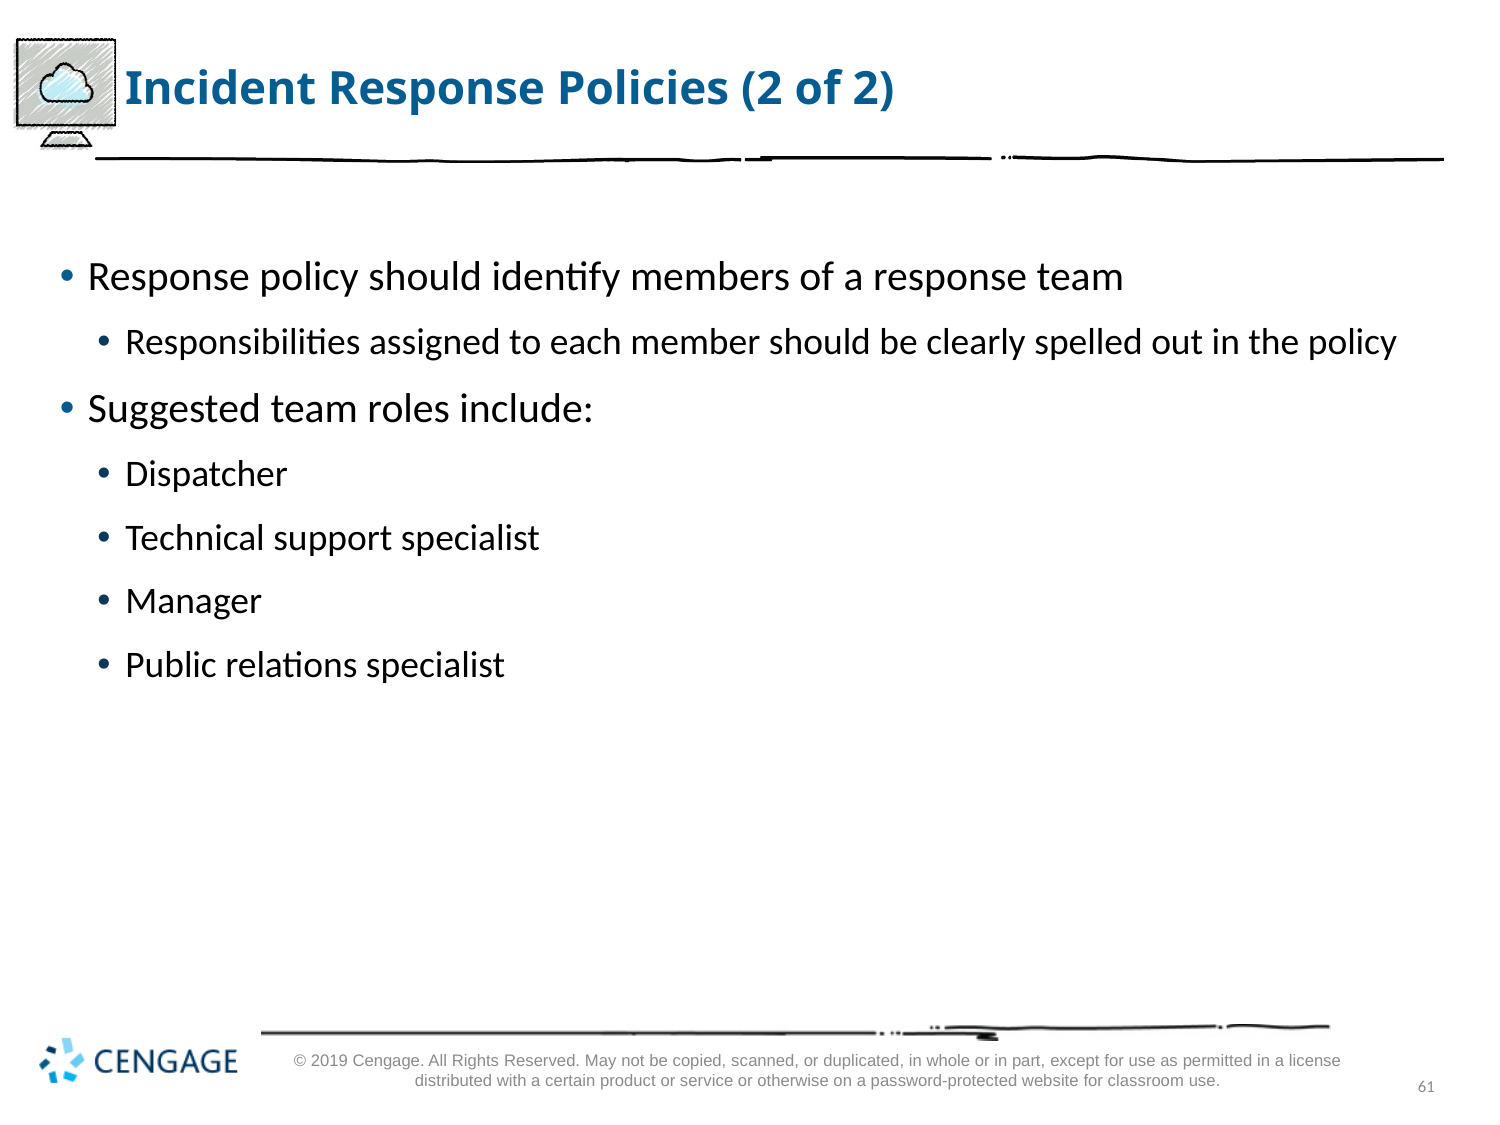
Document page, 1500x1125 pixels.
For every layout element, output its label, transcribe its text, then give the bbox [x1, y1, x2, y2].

picture [13, 36, 117, 151]
list Response policy should identify members of a response team Responsibilities assigned to each member should be clearly spelled out in the policy Suggested team roles include: Dispatcher Technical support specialist Manager Public relations specialist [59, 252, 1441, 691]
footer © 2019 Cengage. All Rights Reserved. May not be copied, scanned, or duplicated, in whole or in part, except for use as permitted in a license distributed with a certain product or service or otherwise on a password-protected website for classroom use. [262, 1050, 1375, 1091]
title Incident Response Policies (2 of 2) [125, 66, 1442, 116]
picture [95, 155, 1444, 163]
picture [19, 1024, 250, 1096]
picture [261, 1024, 1331, 1041]
